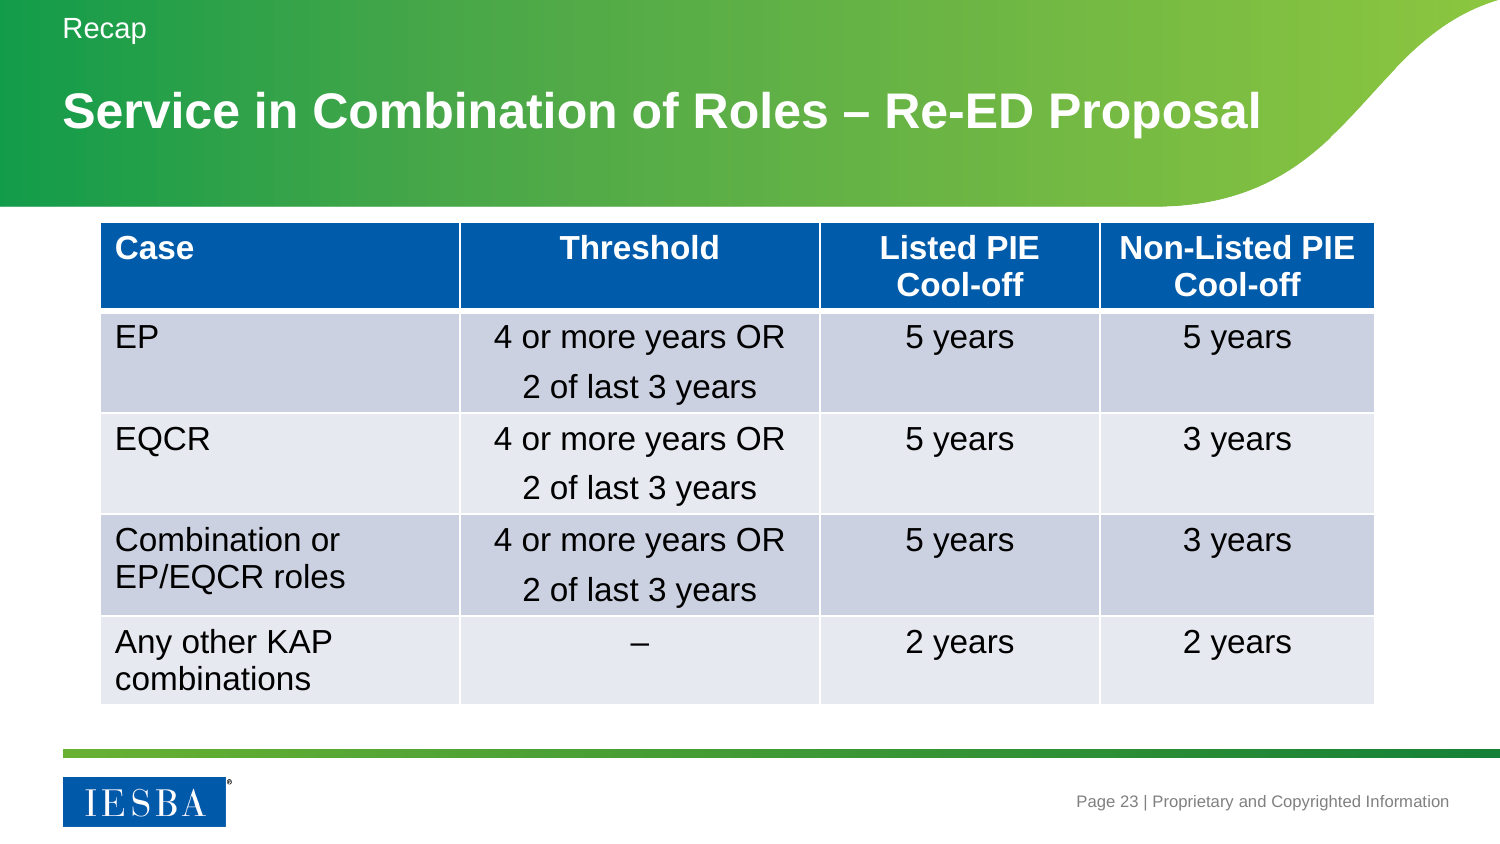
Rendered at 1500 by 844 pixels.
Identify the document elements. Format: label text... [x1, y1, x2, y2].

table_cell 2 years [1101, 617, 1374, 704]
table_cell EQCR [101, 414, 459, 513]
table_cell Combination or EP/EQCR roles [101, 515, 459, 615]
table_cell 2 years [821, 617, 1099, 704]
table_cell 3 years [1101, 414, 1374, 513]
table_cell – [461, 617, 819, 704]
picture [63, 777, 232, 827]
table_header Listed PIE Cool-off [821, 223, 1099, 308]
table_cell 4 or more years OR 2 of last 3 years [461, 515, 819, 615]
table_cell 5 years [1101, 314, 1374, 412]
table_cell 5 years [821, 515, 1099, 615]
table_cell 4 or more years OR 2 of last 3 years [461, 314, 819, 412]
table_cell 4 or more years OR 2 of last 3 years [461, 414, 819, 513]
title Service in Combination of Roles – Re-ED Proposal [62, 75, 1300, 142]
subtitle Recap [62, 9, 500, 38]
table_header Threshold [461, 223, 819, 308]
table_cell 5 years [821, 414, 1099, 513]
table_header Case [101, 223, 459, 308]
table_cell Any other KAP combinations [101, 617, 459, 704]
table_header Non-Listed PIE Cool-off [1101, 223, 1374, 308]
table_cell 3 years [1101, 515, 1374, 615]
picture [0, 0, 1500, 207]
table_cell 5 years [821, 314, 1099, 412]
table_cell EP [101, 314, 459, 412]
